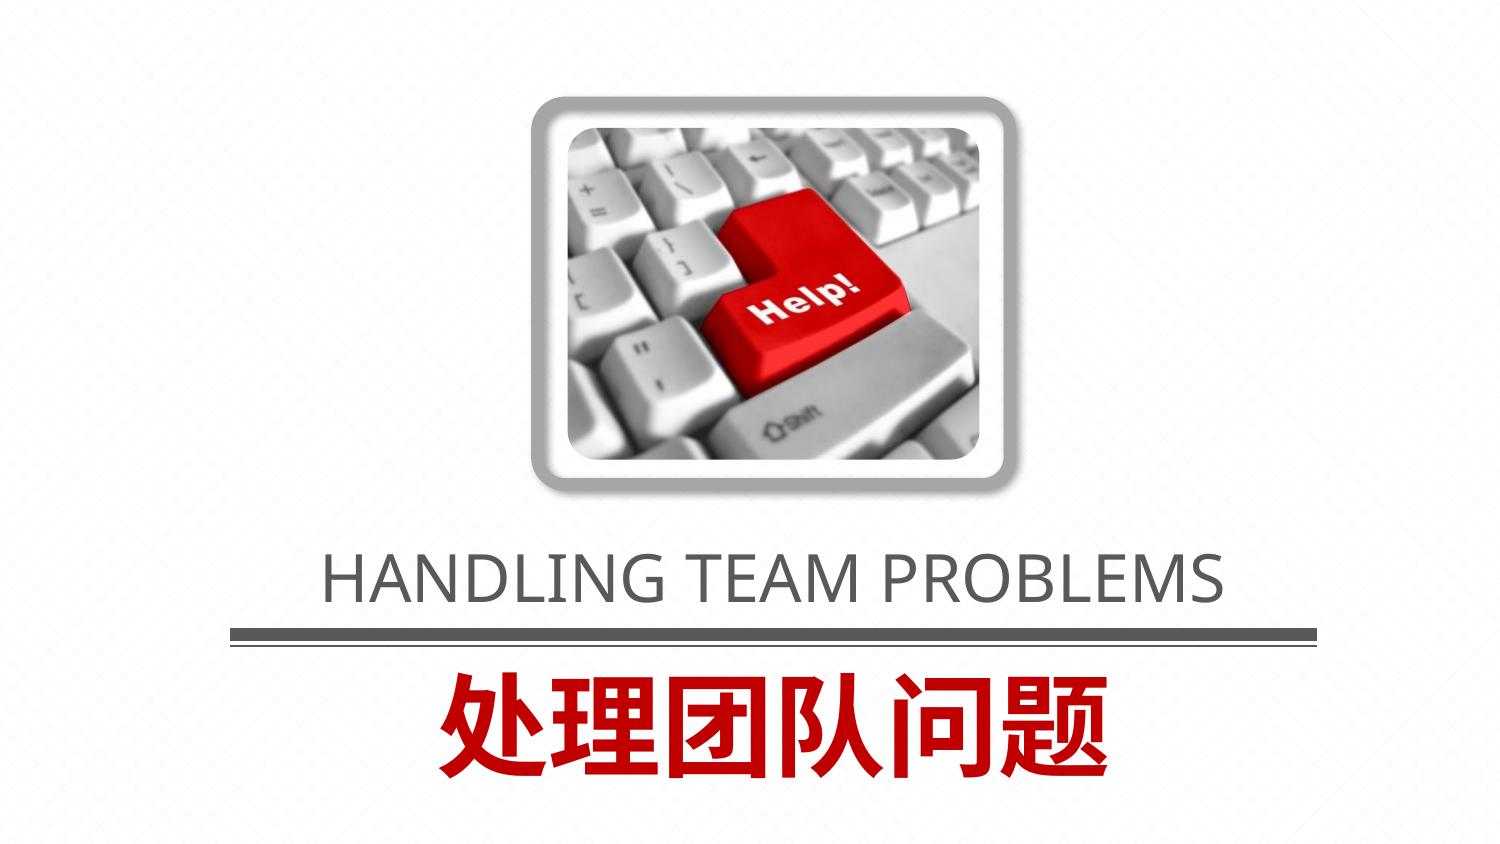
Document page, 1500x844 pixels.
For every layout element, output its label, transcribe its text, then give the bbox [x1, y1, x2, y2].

text_box [535, 100, 1012, 487]
text_box HANDLING TEAM PROBLEMS [147, 528, 1400, 623]
picture [567, 127, 980, 460]
text_box 处理团队问题 [371, 654, 1176, 799]
